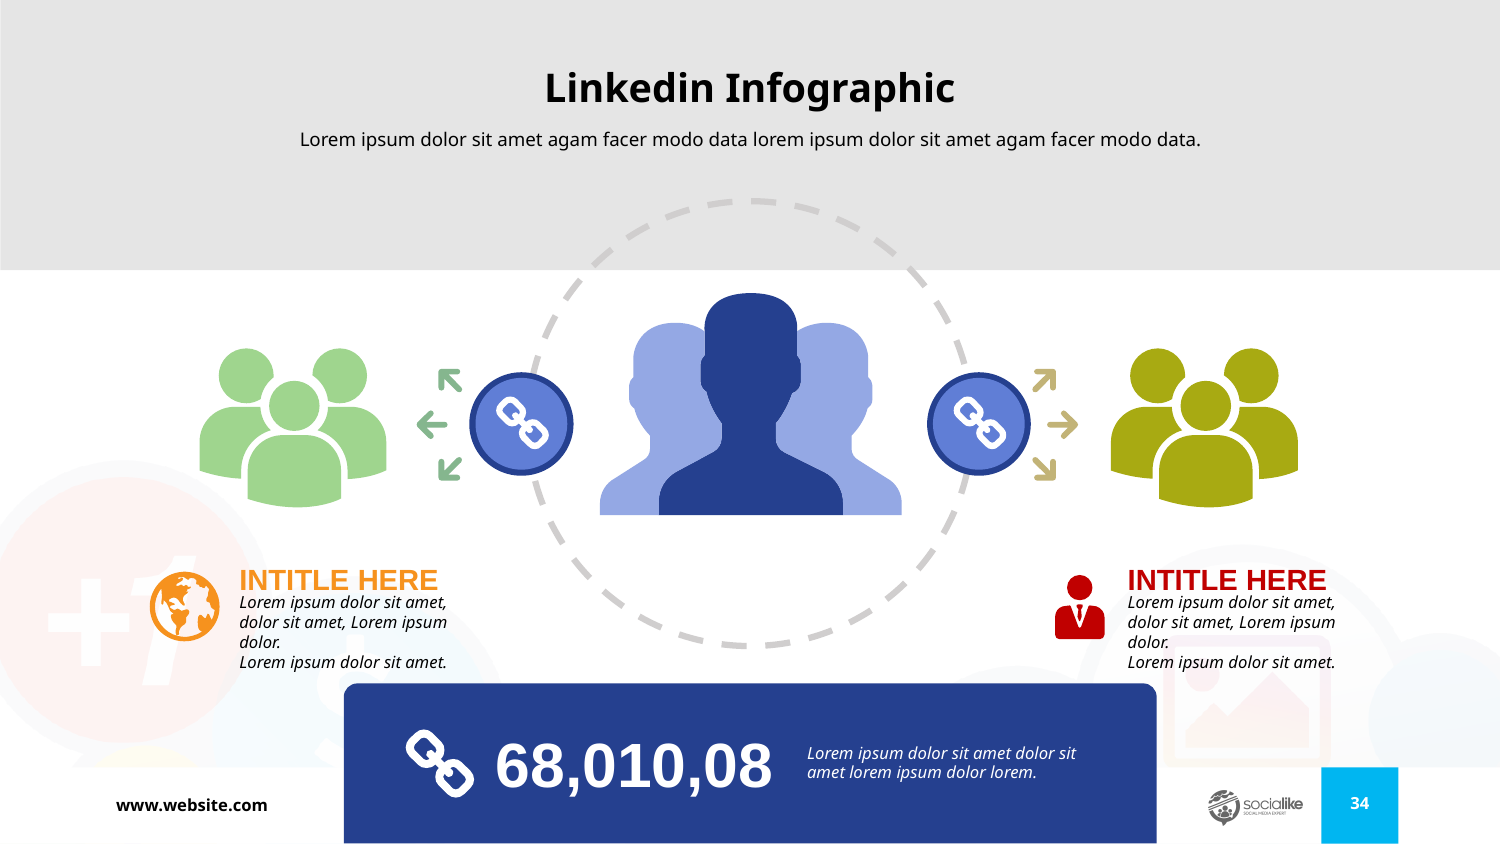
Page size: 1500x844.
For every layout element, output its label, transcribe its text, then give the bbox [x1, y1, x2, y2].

text_box [927, 372, 1031, 476]
text_box [1130, 348, 1186, 404]
text_box [1110, 406, 1183, 479]
text_box [599, 322, 722, 516]
text_box [1180, 380, 1232, 431]
text_box [659, 293, 843, 516]
text_box Lorem ipsum dolor sit amet, dolor sit amet, Lorem ipsum dolor. Lorem ipsum dolor sit amet. [1116, 586, 1362, 655]
text_box [953, 396, 1007, 450]
text_box [932, 377, 1025, 470]
text_box Lorem ipsum dolor sit amet, dolor sit amet, Lorem ipsum dolor. Lorem ipsum dolor sit amet. [228, 586, 476, 655]
text_box [469, 372, 574, 476]
footer www.website.com [104, 785, 343, 824]
text_box [269, 380, 320, 431]
text_box [1223, 348, 1279, 404]
text_box [416, 410, 448, 440]
text_box [149, 571, 220, 642]
text_box [218, 348, 274, 404]
text_box [317, 406, 387, 480]
text_box [1055, 605, 1105, 640]
text_box [438, 368, 463, 393]
text_box [1229, 406, 1298, 480]
text_box [438, 457, 462, 481]
text_box [475, 377, 568, 470]
text_box [775, 322, 902, 516]
text_box [1032, 368, 1056, 393]
text_box [343, 683, 1157, 844]
list Lorem ipsum dolor sit amet agam facer modo data lorem ipsum dolor sit amet agam facer modo data. [103, 120, 1397, 160]
text_box [312, 348, 368, 404]
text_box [405, 719, 1095, 808]
text_box [247, 435, 342, 508]
text_box [0, 0, 1500, 271]
text_box [199, 406, 271, 479]
slide_number ‹#› [1322, 782, 1397, 827]
text_box [496, 396, 549, 450]
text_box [1208, 790, 1303, 826]
text_box INTITLE HERE [1116, 555, 1339, 602]
text_box [1076, 604, 1083, 622]
text_box [1047, 410, 1079, 440]
text_box INTITLE HERE [228, 555, 463, 602]
text_box [1067, 574, 1093, 601]
text_box [1159, 435, 1253, 508]
text_box [533, 201, 967, 647]
text_box [1032, 457, 1056, 481]
title Linkedin Infographic [103, 59, 1397, 120]
